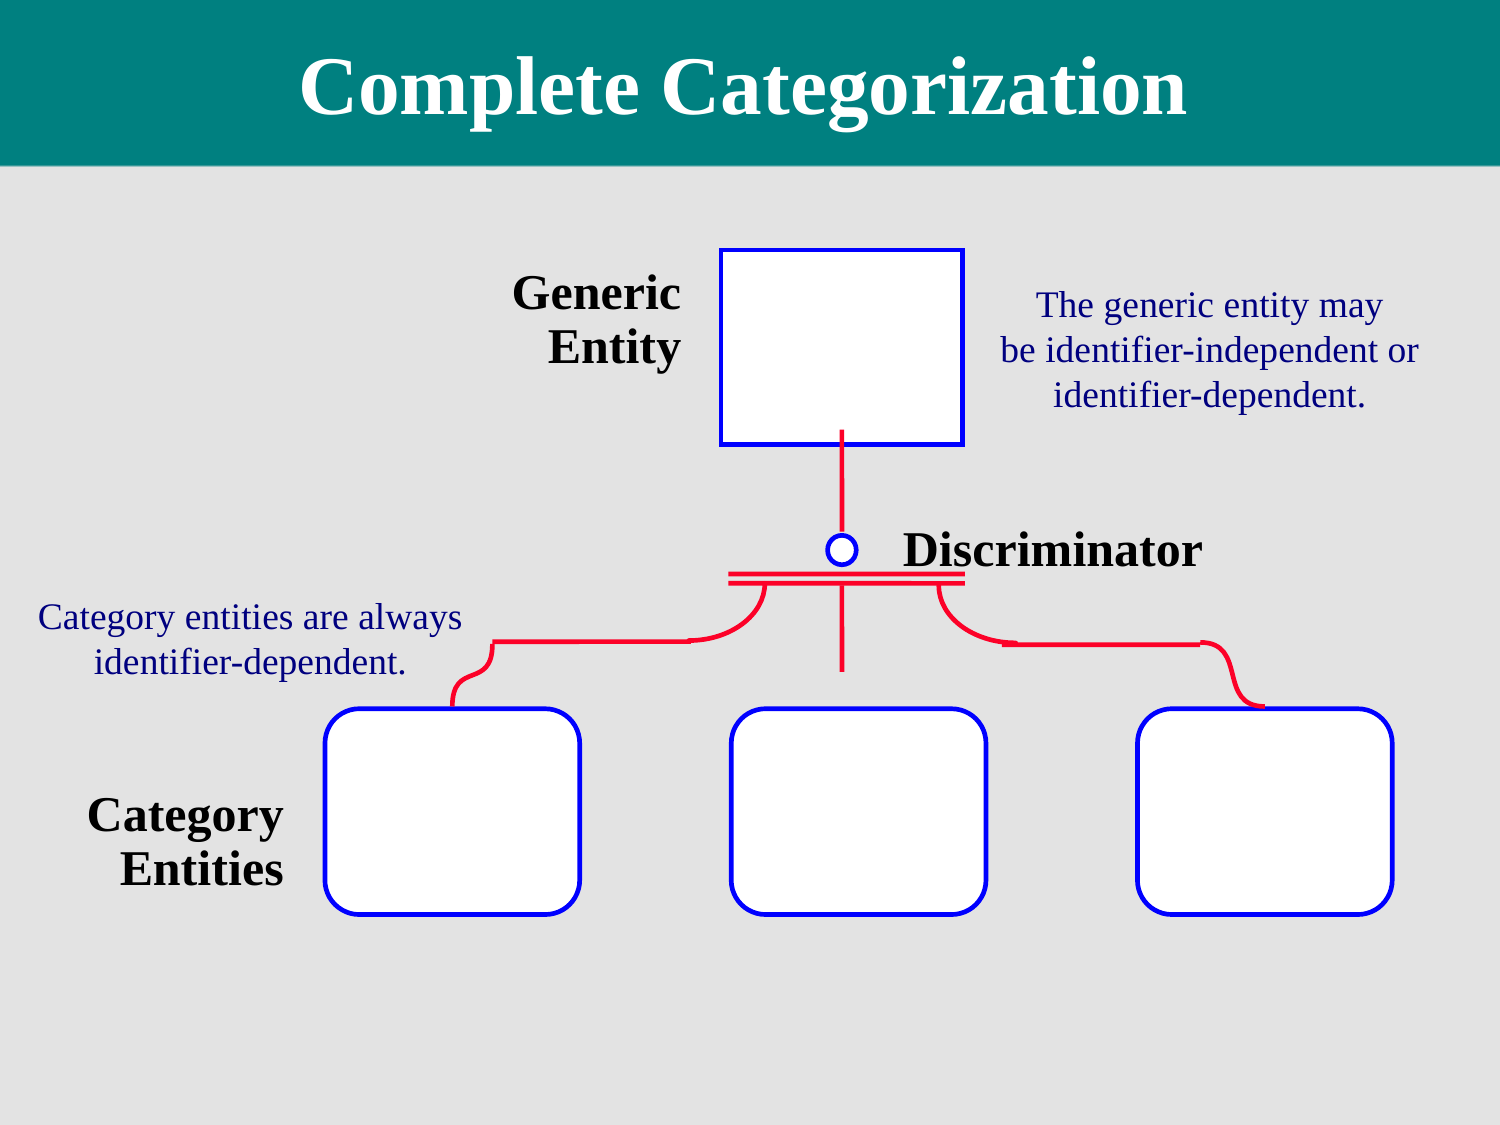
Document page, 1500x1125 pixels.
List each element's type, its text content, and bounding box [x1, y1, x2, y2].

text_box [71, 249, 1435, 915]
picture [0, 0, 1500, 1125]
text_box Category entities are always identifier-dependent. [23, 584, 66, 690]
title Complete Categorization [0, 23, 1488, 140]
